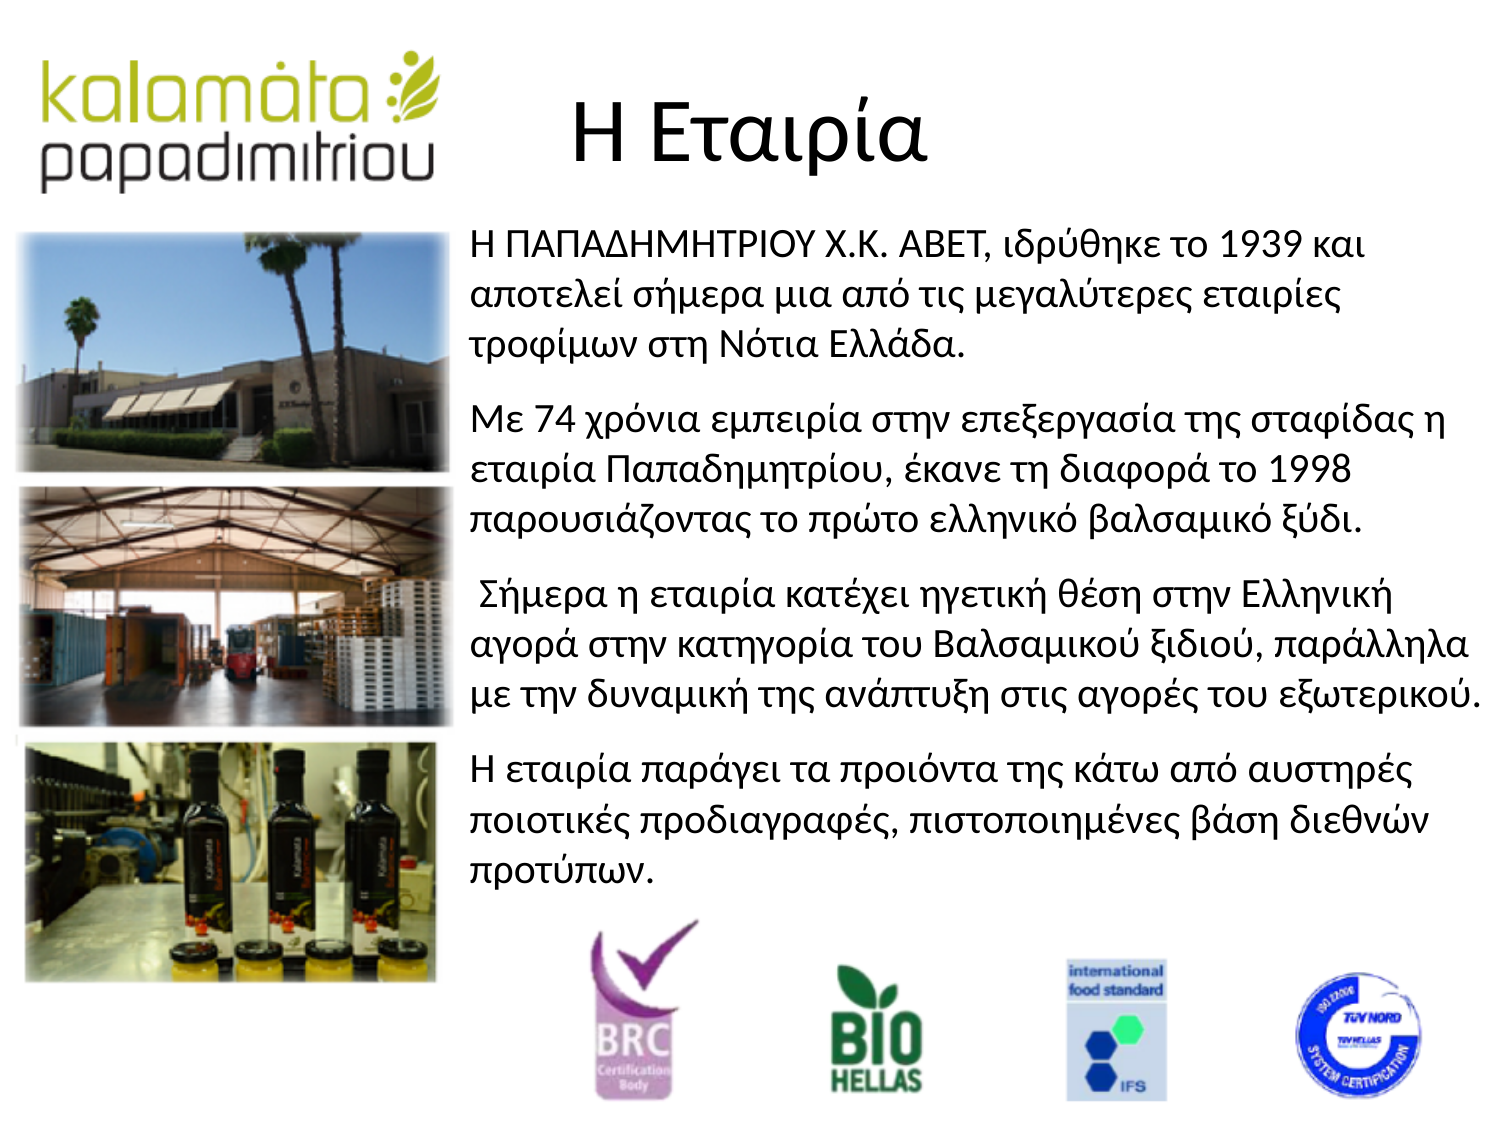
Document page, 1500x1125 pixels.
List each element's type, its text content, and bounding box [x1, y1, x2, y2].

list Η ΠΑΠΑΔΗΜΗΤΡΙΟΥ Χ.Κ. ΑΒΕΤ, ιδρύθηκε το 1939 και αποτελεί σήμερα μια από τις μεγαλύτερες εταιρίες τροφίμων στη Νότια Ελλάδα. Με 74 χρόνια εμπειρία στην επεξεργασία της σταφίδας η εταιρία Παπαδημητρίου, έκανε τη διαφορά το 1998 παρουσιάζοντας το πρώτο ελληνικό βαλσαμικό ξύδι. Σήμερα η εταιρία κατέχει ηγετική θέση στην Ελληνική αγορά στην κατηγορία του Βαλσαμικού ξιδιού, παράλληλα με την δυναμική της ανάπτυξη στις αγορές του εξωτερικού. Η εταιρία παράγει τα προιόντα της κάτω από αυστηρές ποιοτικές προδιαγραφές, πιστοποιημένες βάση διεθνών προτύπων. [454, 208, 1500, 951]
picture [525, 904, 1488, 1114]
title Η Εταιρία [75, 30, 1425, 213]
picture [7, 214, 461, 1003]
picture [18, 42, 450, 197]
